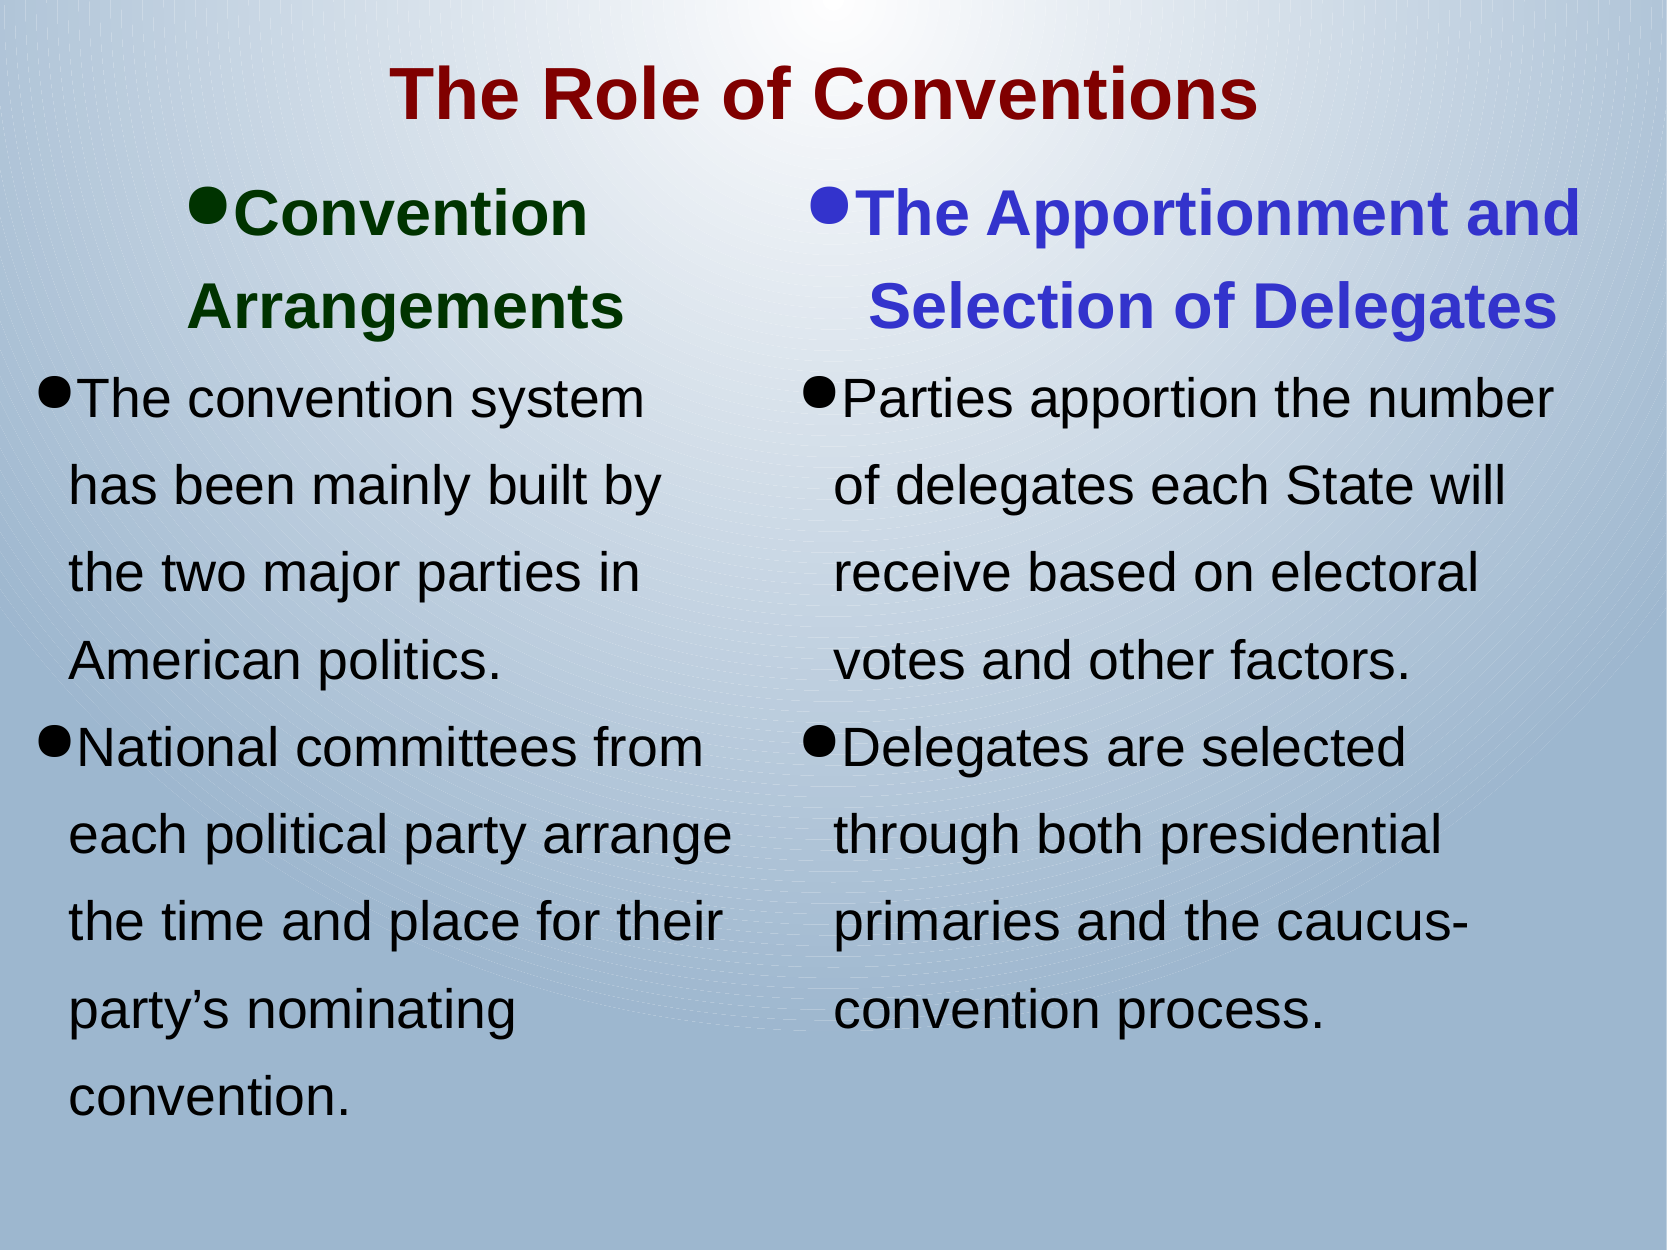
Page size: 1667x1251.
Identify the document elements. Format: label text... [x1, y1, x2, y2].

title The Role of Conventions [72, 8, 1580, 171]
list Convention Arrangements The convention system has been mainly built by the two major parties in American politics. National committees from each political party arrange the time and place for their party’s nominating convention. [0, 148, 750, 923]
list The Apportionment and Selection of Delegates Parties apportion the number of delegates each State will receive based on electoral votes and other factors. Delegates are selected through both presidential primaries and the caucus-convention process. [764, 148, 1600, 923]
